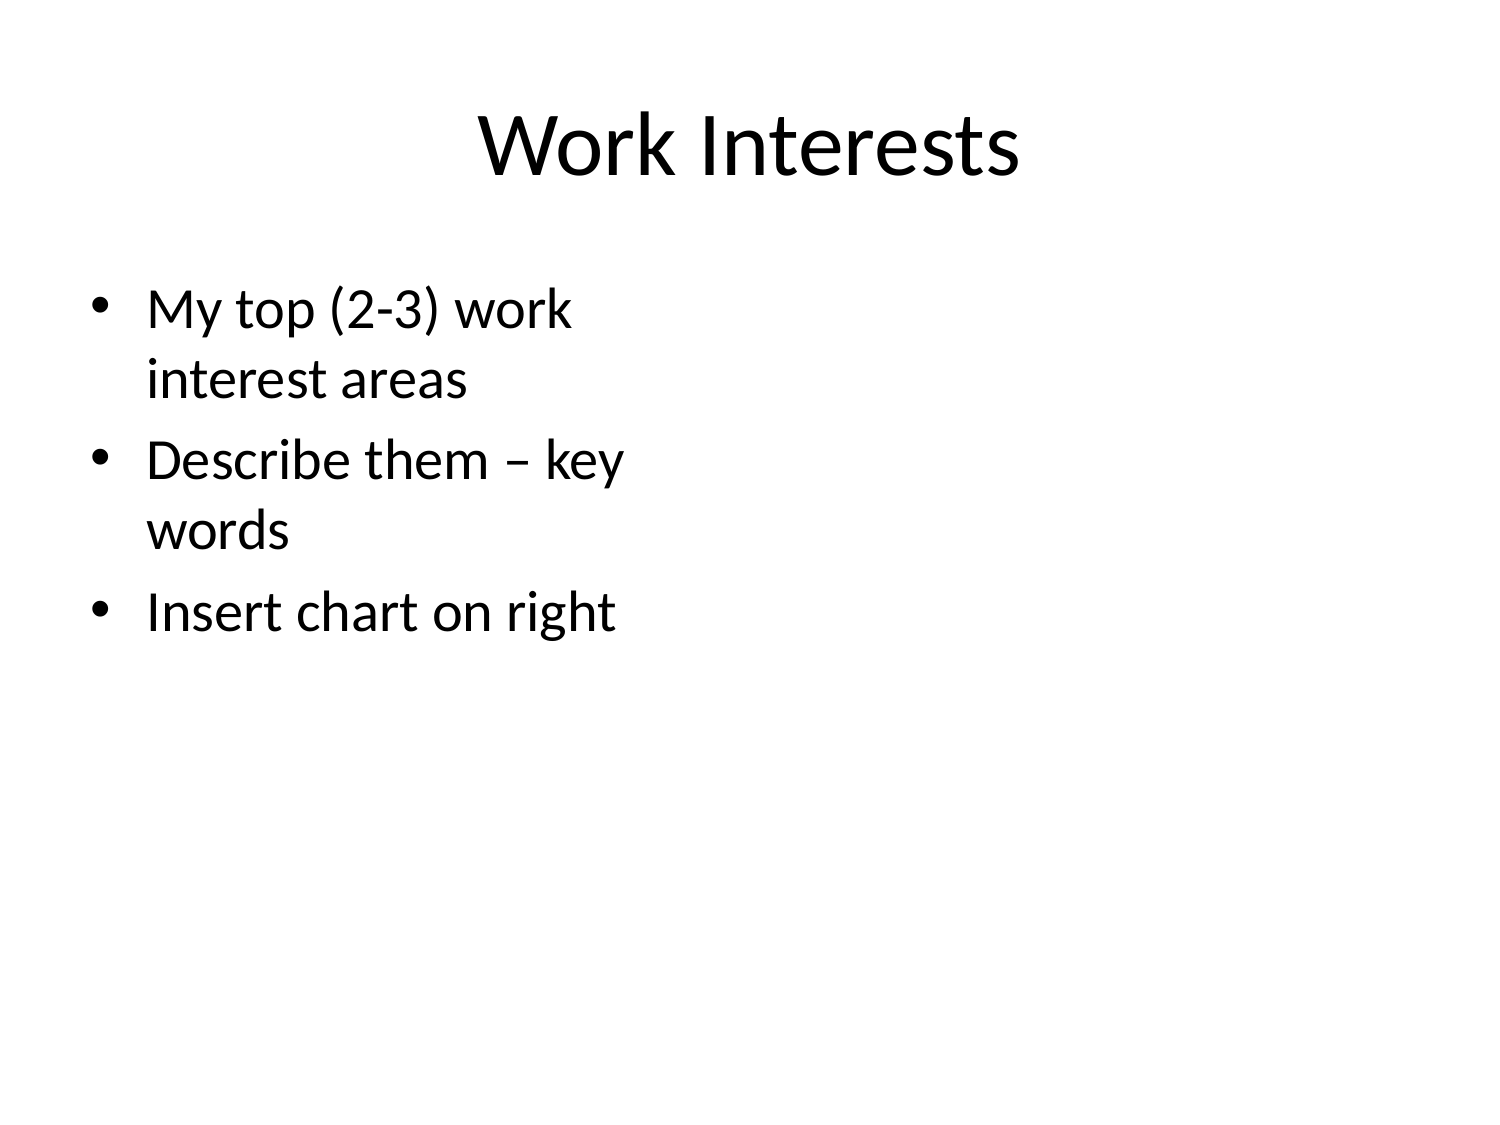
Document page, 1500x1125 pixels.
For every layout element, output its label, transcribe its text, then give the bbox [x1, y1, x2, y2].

title Work Interests [75, 45, 1425, 233]
list My top (2-3) work interest areas Describe them – key words Insert chart on right [75, 262, 738, 1005]
